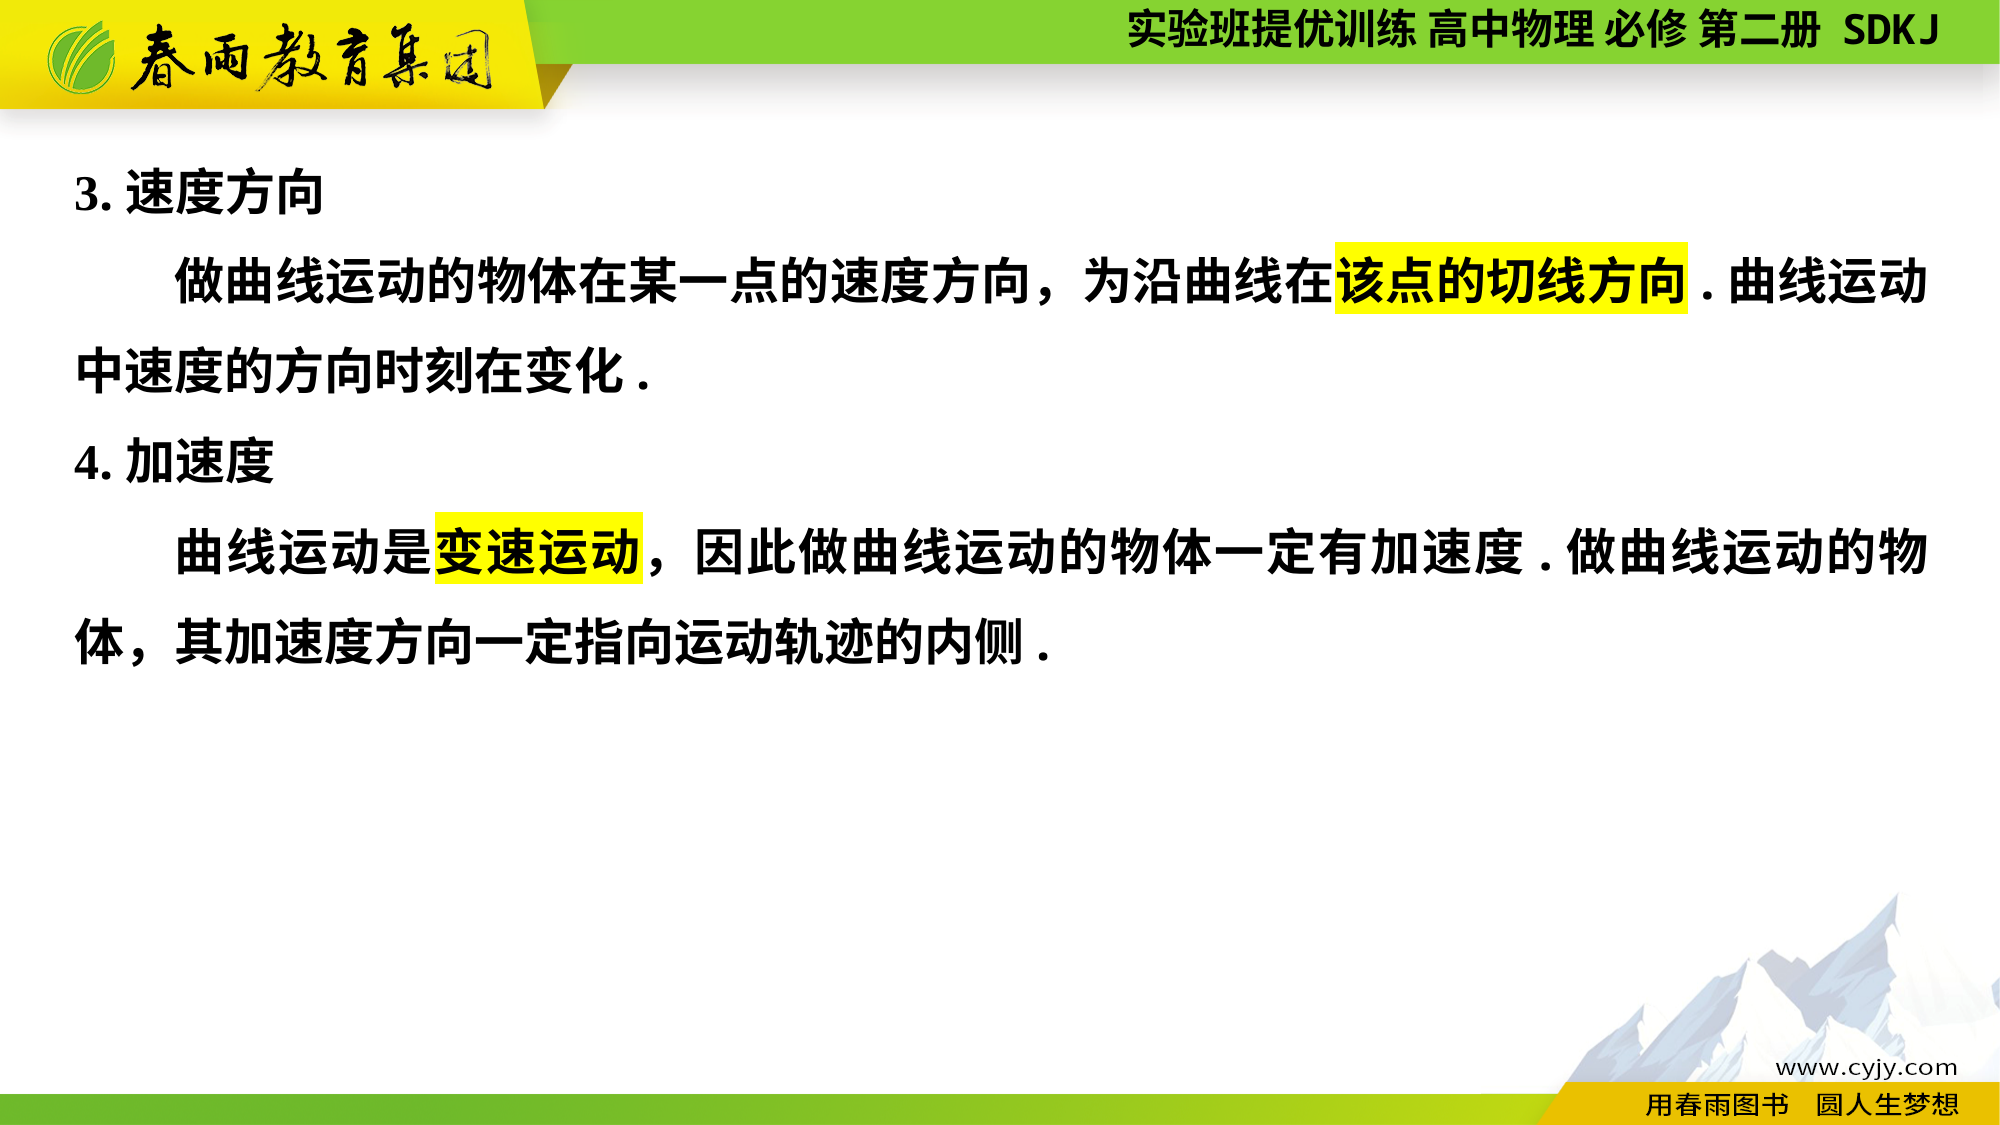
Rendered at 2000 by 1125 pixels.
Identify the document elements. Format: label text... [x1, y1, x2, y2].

list 3.速度方向 做曲线运动的物体在某一点的速度方向，为沿曲线在该点的切线方向.曲线运动中速度的方向时刻在变化. 4.加速度 曲线运动是变速运动，因此做曲线运动的物体一定有加速度.做曲线运动的物体，其加速度方向一定指向运动轨迹的内侧. [59, 122, 1944, 672]
picture [0, 0, 2000, 1125]
